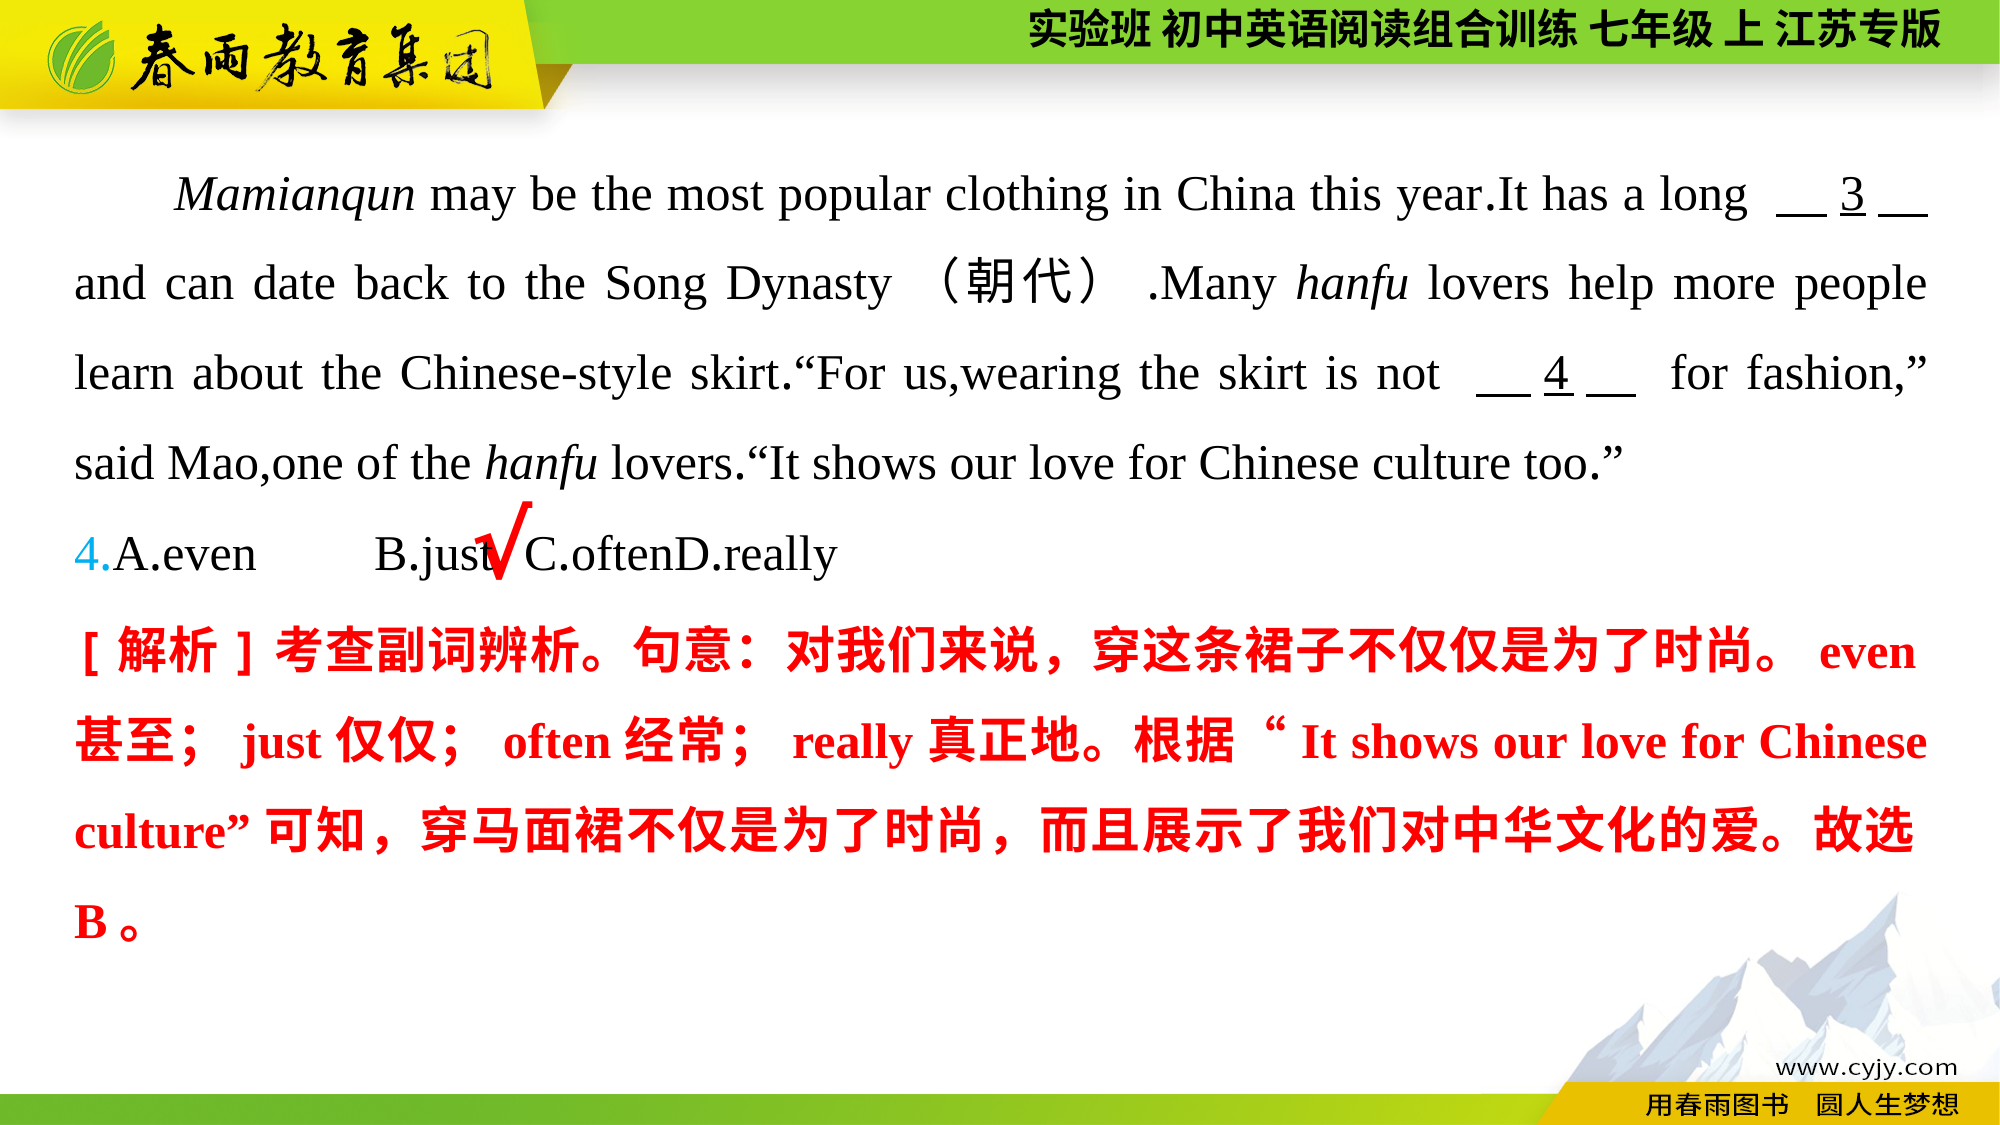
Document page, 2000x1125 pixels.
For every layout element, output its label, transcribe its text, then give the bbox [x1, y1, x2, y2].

list Mamianqun may be the most popular clothing in China this year.It has a long 3 and can date back to the Song Dynasty（朝代）.Many hanfu lovers help more people learn about the Chinese-style skirt.“For us,wearing the skirt is not 4 for fashion,” said Mao,one of the hanfu lovers.“It shows our love for Chinese culture too.” 4.A.even B.just C.often D.really [59, 122, 1944, 581]
text_box [解析]考查副词辨析。句意：对我们来说，穿这条裙子不仅仅是为了时尚。even甚至；just仅仅；often经常；really真正地。根据“It shows our love for Chinese culture”可知，穿马面裙不仅是为了时尚，而且展示了我们对中华文化的爱。故选B。 [59, 581, 1944, 957]
picture [0, 0, 2000, 1125]
